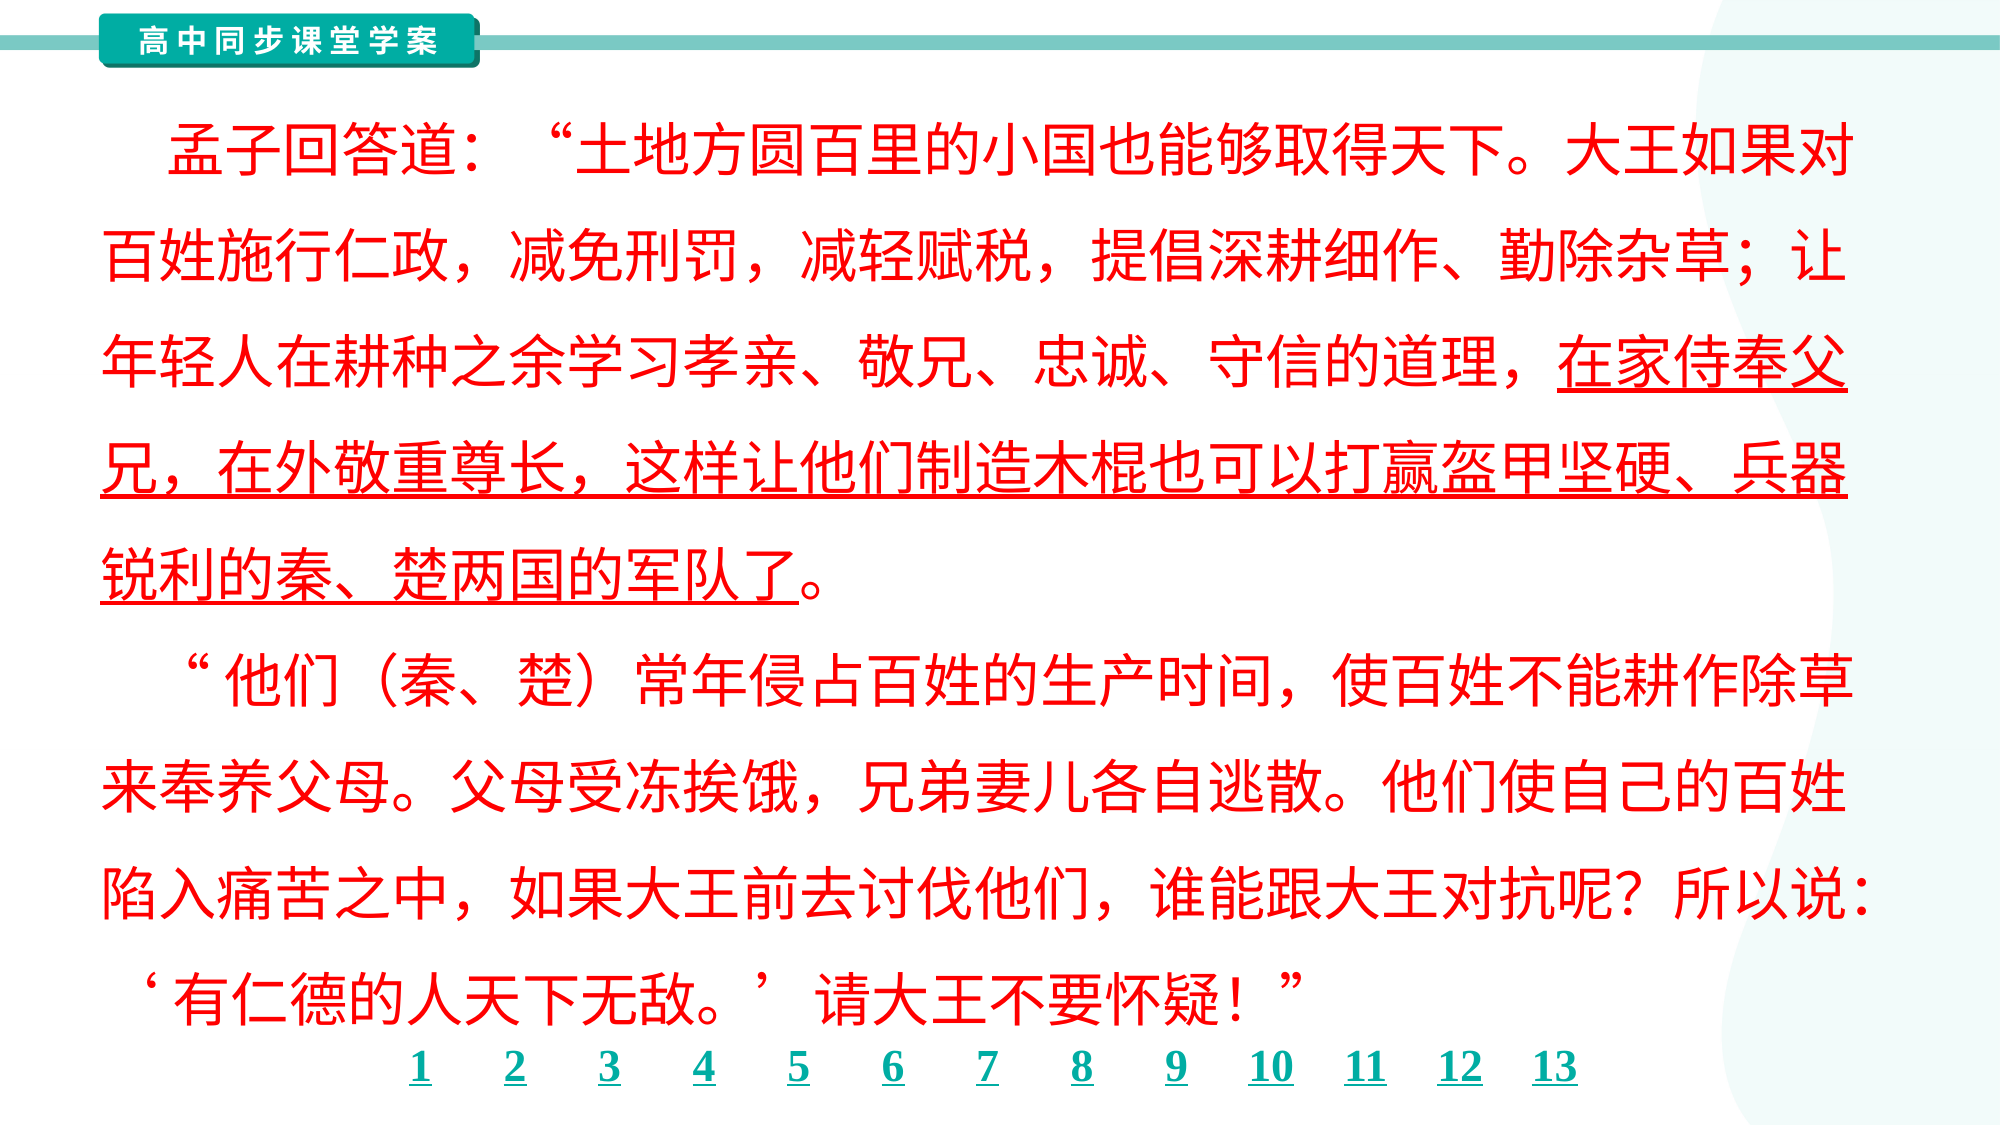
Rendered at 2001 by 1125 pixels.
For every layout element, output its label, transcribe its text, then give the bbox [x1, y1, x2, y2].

text_box 孟子回答道：“土地方圆百里的小国也能够取得天下。大王如果对 百姓施行仁政，减免刑罚，减轻赋税，提倡深耕细作、勤除杂草；让 年轻人在耕种之余学习孝亲、敬兄、忠诚、守信的道理，在家侍奉父 兄，在外敬重尊长，这样让他们制造木棍也可以打赢盔甲坚硬、兵器 锐利的秦、楚两国的军队了。 “他们（秦、楚）常年侵占百姓的生产时间，使百姓不能耕作除草 来奉养父母。父母受冻挨饿，兄弟妻儿各自逃散。他们使自己的百姓 陷入痛苦之中，如果大王前去讨伐他们，谁能跟大王对抗呢？所以说： ‘有仁德的人天下无敌。’请大王不要怀疑！” [100, 76, 1899, 1033]
picture [0, 0, 2000, 1125]
